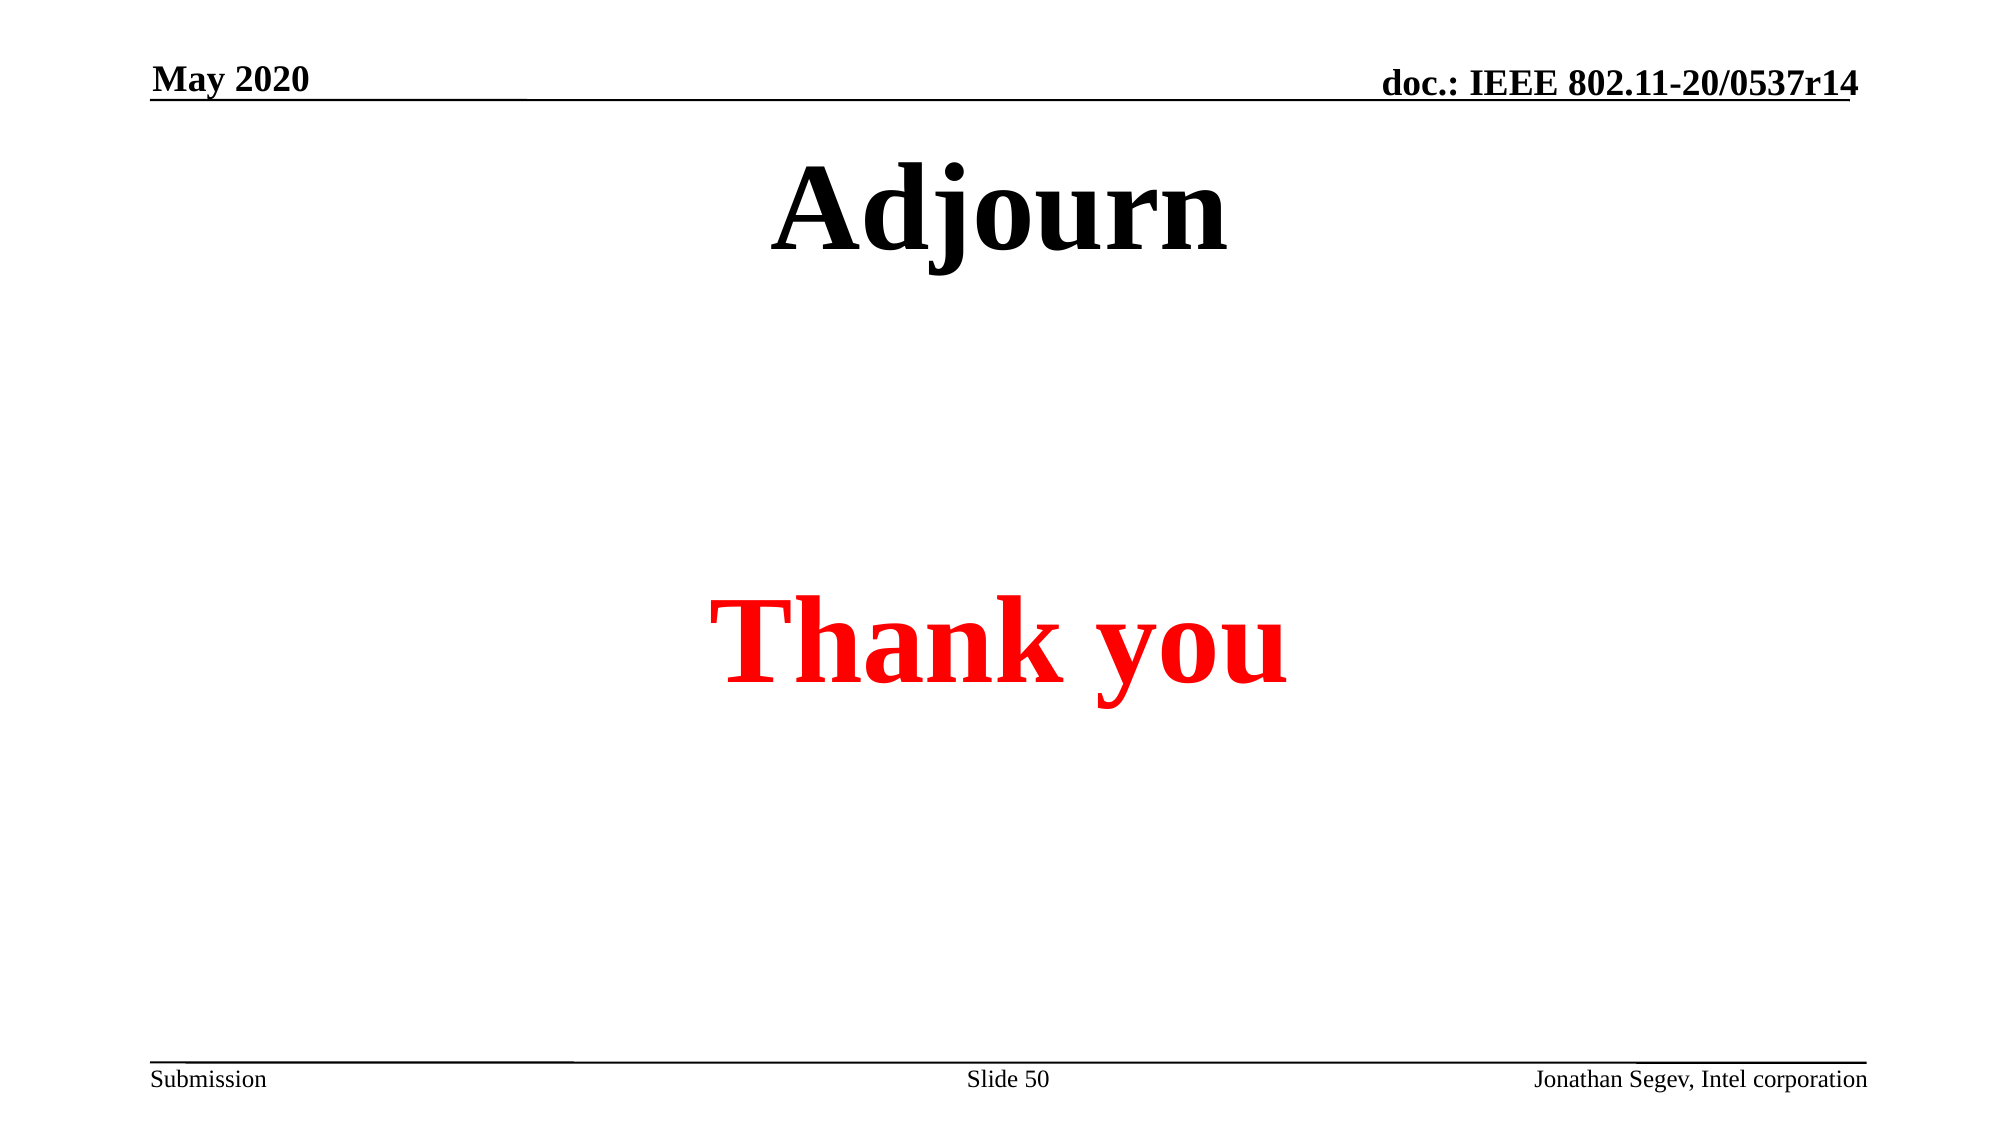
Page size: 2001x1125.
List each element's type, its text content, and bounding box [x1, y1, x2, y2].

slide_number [152, 54, 563, 100]
slide_number Slide 50 [950, 1061, 1067, 1123]
footer Jonathan Segev, Intel corporation [1171, 1061, 1869, 1093]
list Thank you [149, 324, 1850, 1000]
title Adjourn [149, 112, 1850, 288]
